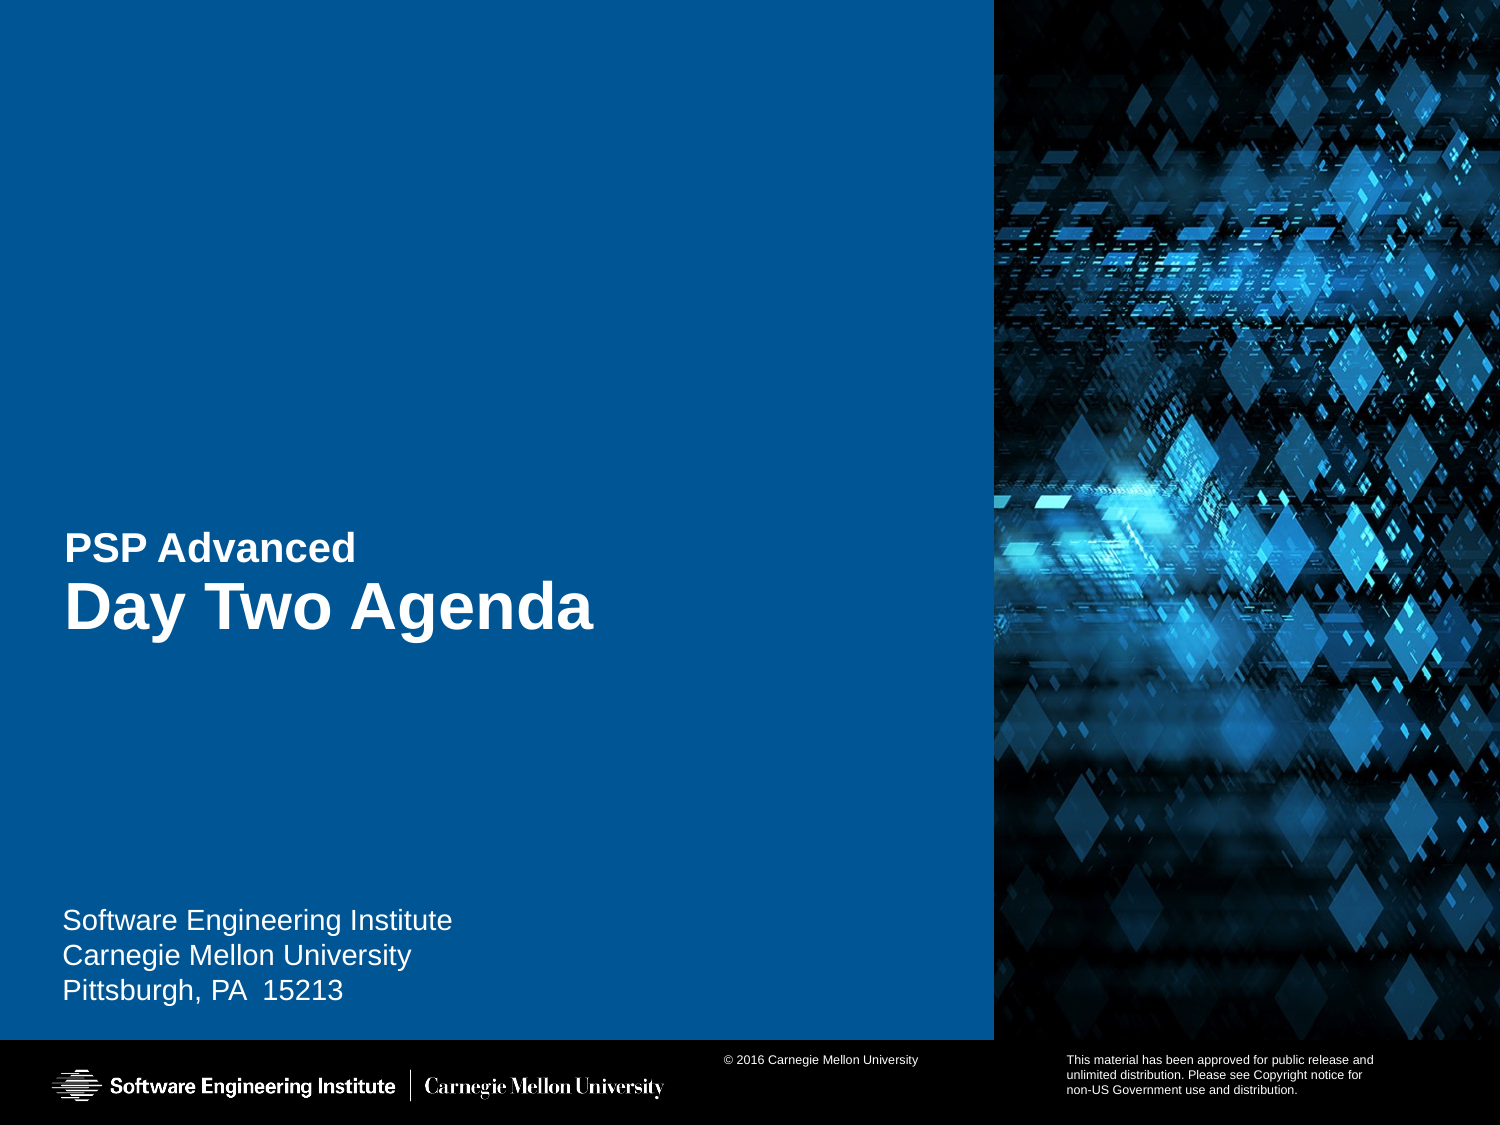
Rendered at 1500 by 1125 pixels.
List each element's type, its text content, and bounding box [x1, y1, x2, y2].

picture [994, 0, 1500, 1040]
picture [43, 1062, 673, 1106]
title PSP Advanced Day Two Agenda [64, 43, 850, 644]
